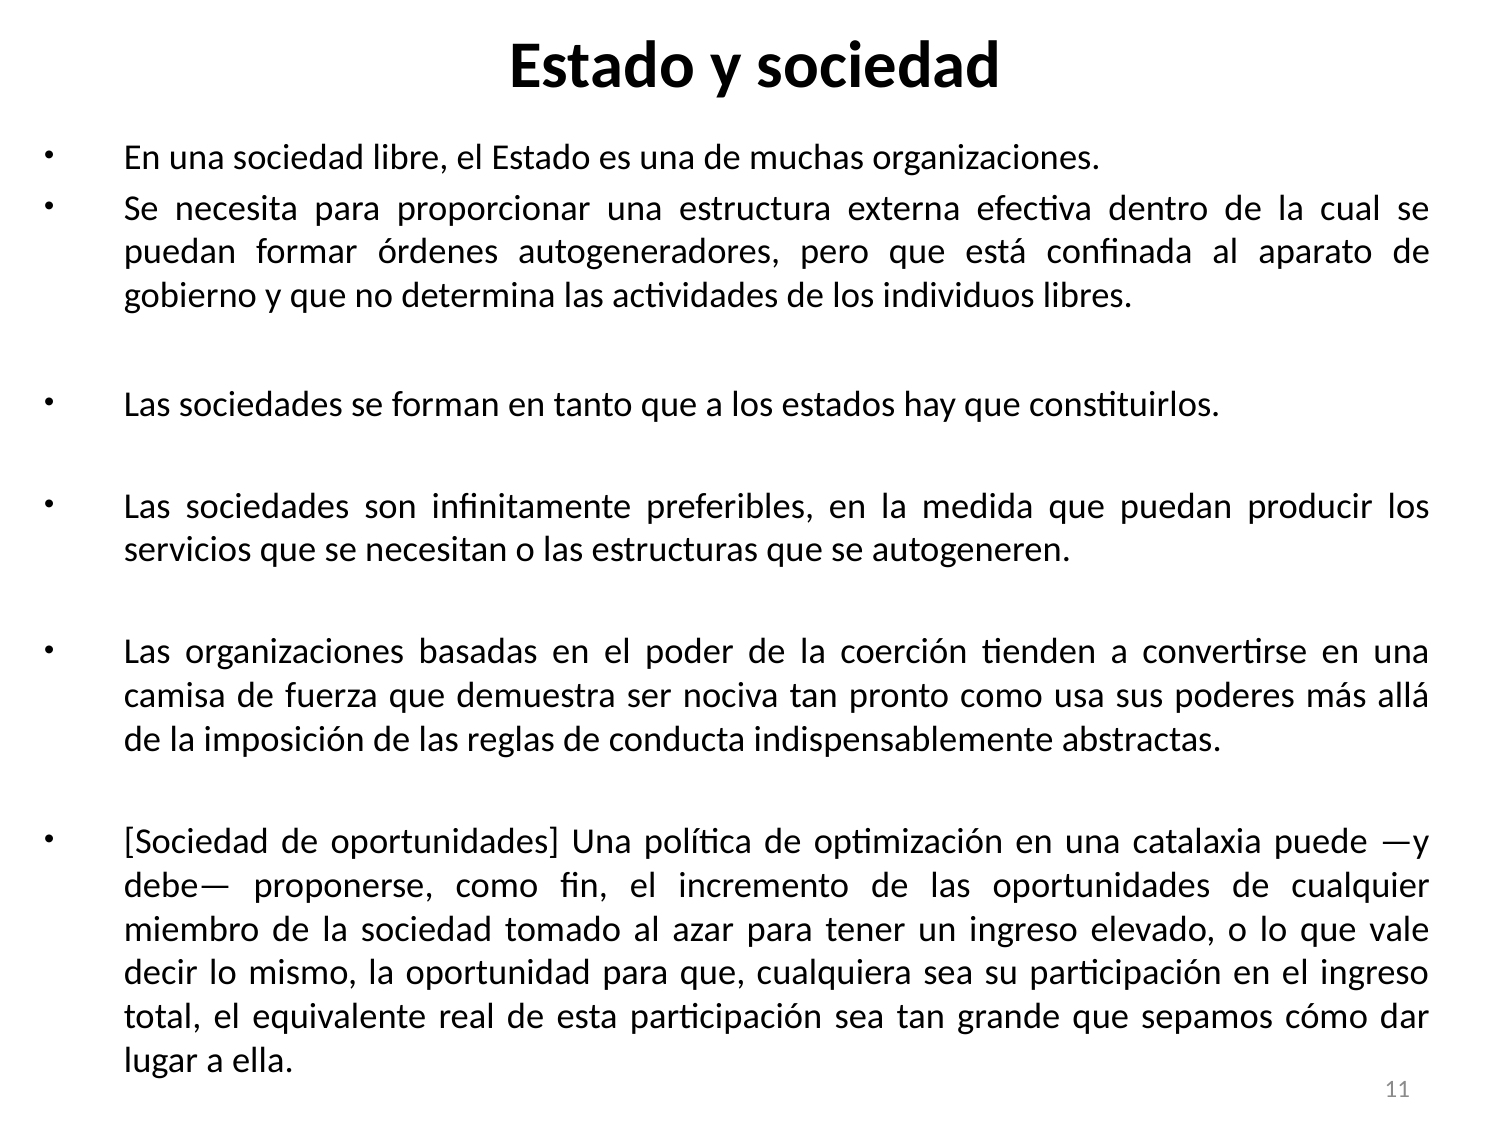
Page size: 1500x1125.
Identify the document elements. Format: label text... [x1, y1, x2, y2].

title Estado y sociedad [41, 7, 1471, 114]
text_box En una sociedad libre, el Estado es una de muchas organizaciones. Se necesita para proporcionar una estructura externa efectiva dentro de la cual se puedan formar órdenes autogeneradores, pero que está confinada al aparato de gobierno y que no determina las actividades de los individuos libres. Las sociedades se forman en tanto que a los estados hay que constituirlos. Las sociedades son infinitamente preferibles, en la medida que puedan producir los servicios que se necesitan o las estructuras que se autogeneren. Las organizaciones basadas en el poder de la coerción tienden a convertirse en una camisa de fuerza que demuestra ser nociva tan pronto como usa sus poderes más allá de la imposición de las reglas de conducta indispensablemente abstractas. [Sociedad de oportunidades] Una política de optimización en una catalaxia puede —y debe— proponerse, como fin, el incremento de las oportunidades de cualquier miembro de la sociedad tomado al azar para tener un ingreso elevado, o lo que vale decir lo mismo, la oportunidad para que, cualquiera sea su participación en el ingreso total, el equivalente real de esta participación sea tan grande que sepamos cómo dar lugar a ella. [29, 125, 1447, 1094]
slide_number 11 [1074, 1042, 1425, 1103]
